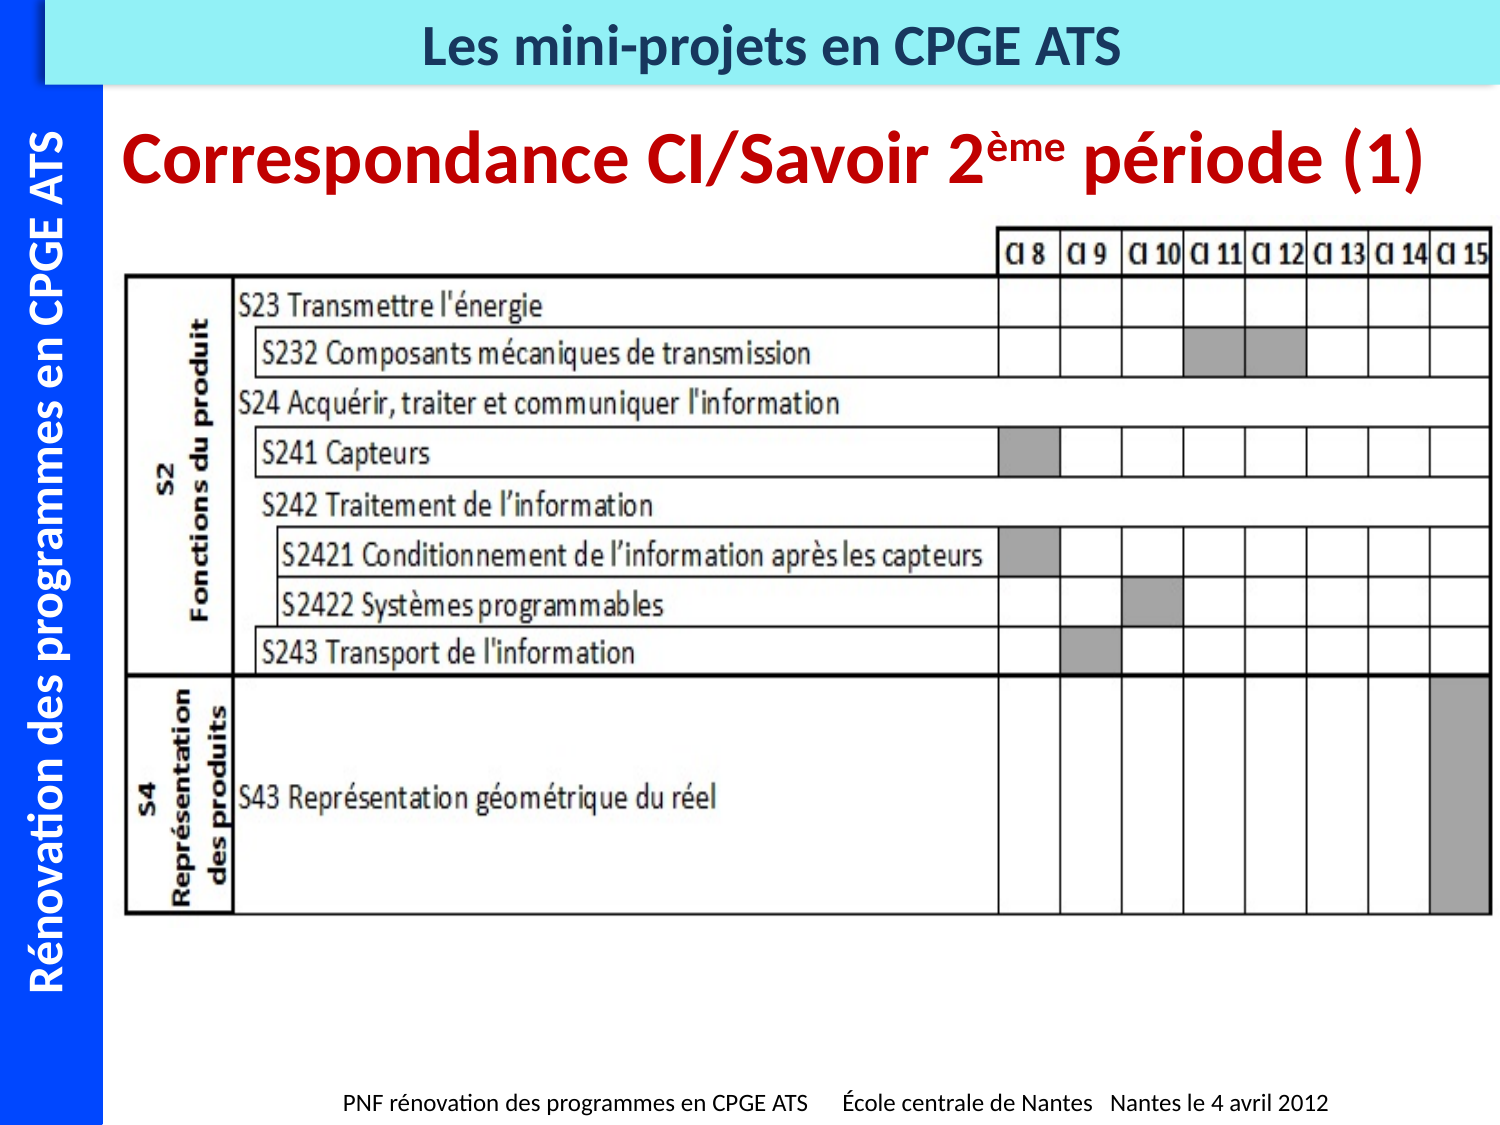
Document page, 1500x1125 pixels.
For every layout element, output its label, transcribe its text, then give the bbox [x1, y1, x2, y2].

title Correspondance CI/Savoir 2ème période (1) [99, 101, 1450, 250]
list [115, 218, 1499, 927]
